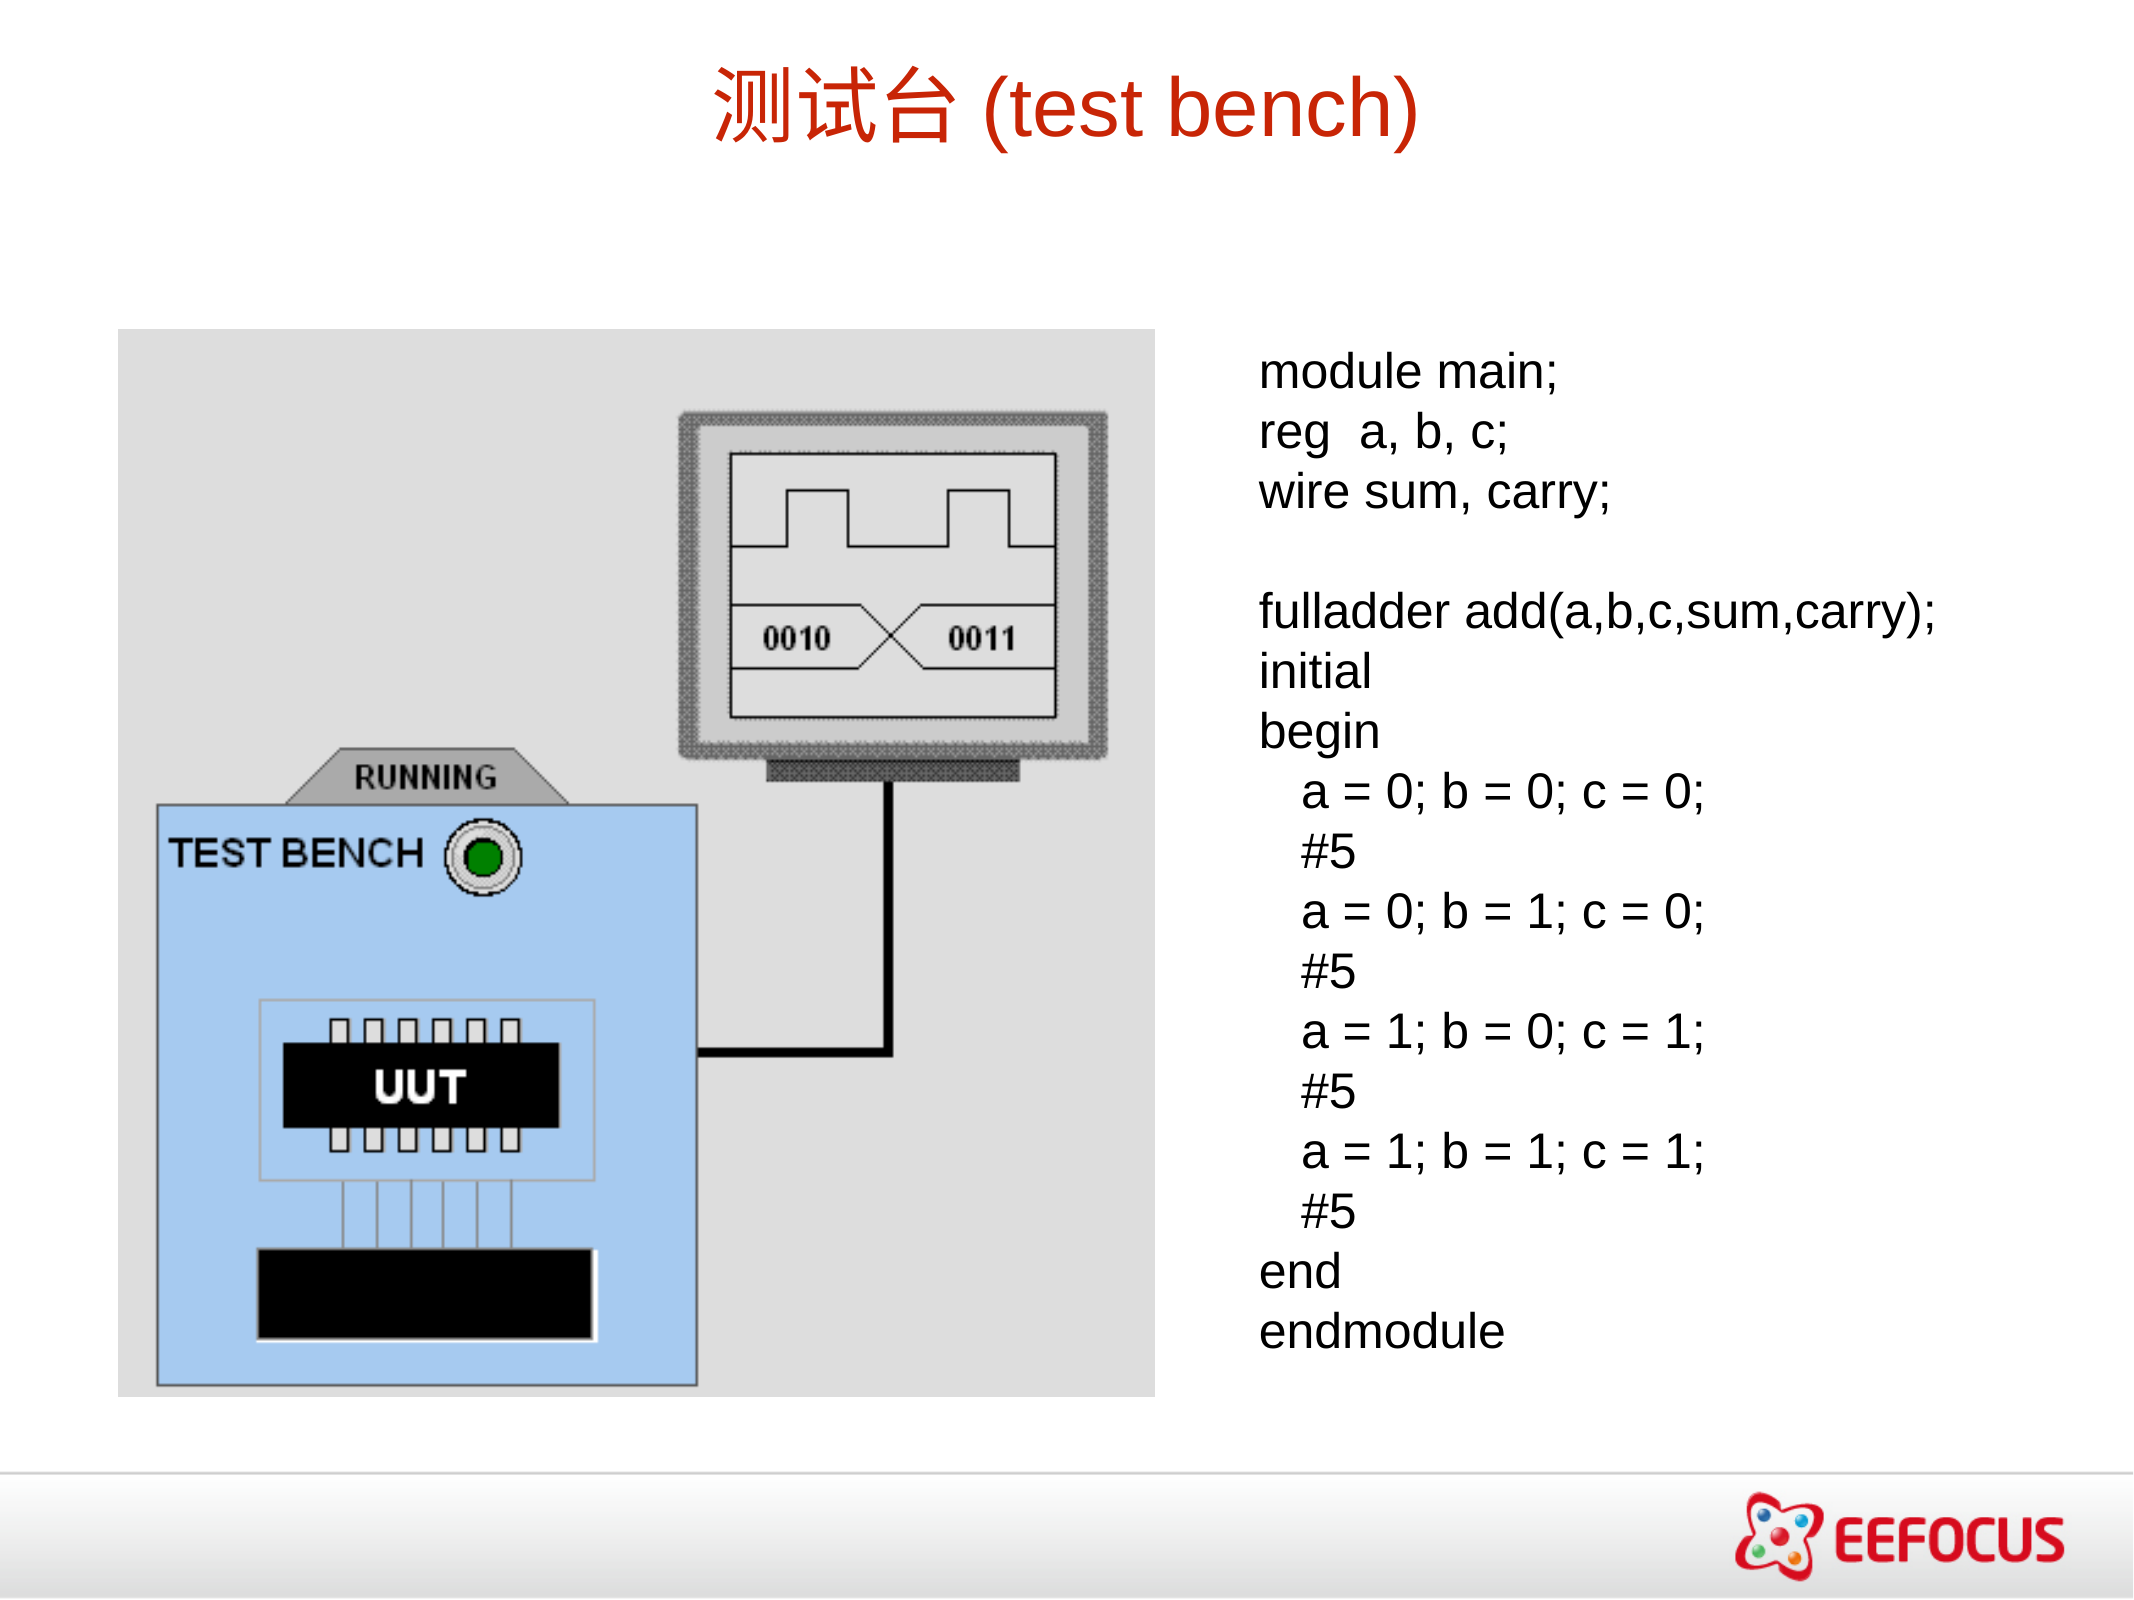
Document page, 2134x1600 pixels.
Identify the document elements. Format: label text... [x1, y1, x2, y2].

picture [0, 0, 2134, 1600]
text_box module main; reg a, b, c; wire sum, carry; fulladder add(a,b,c,sum,carry); initial begin a = 0; b = 0; c = 0; #5 a = 0; b = 1; c = 0; #5 a = 1; b = 0; c = 1; #5 a = 1; b = 1; c = 1; #5 end endmodule [1248, 327, 2015, 1370]
title 测试台(test bench) [106, 0, 2028, 214]
